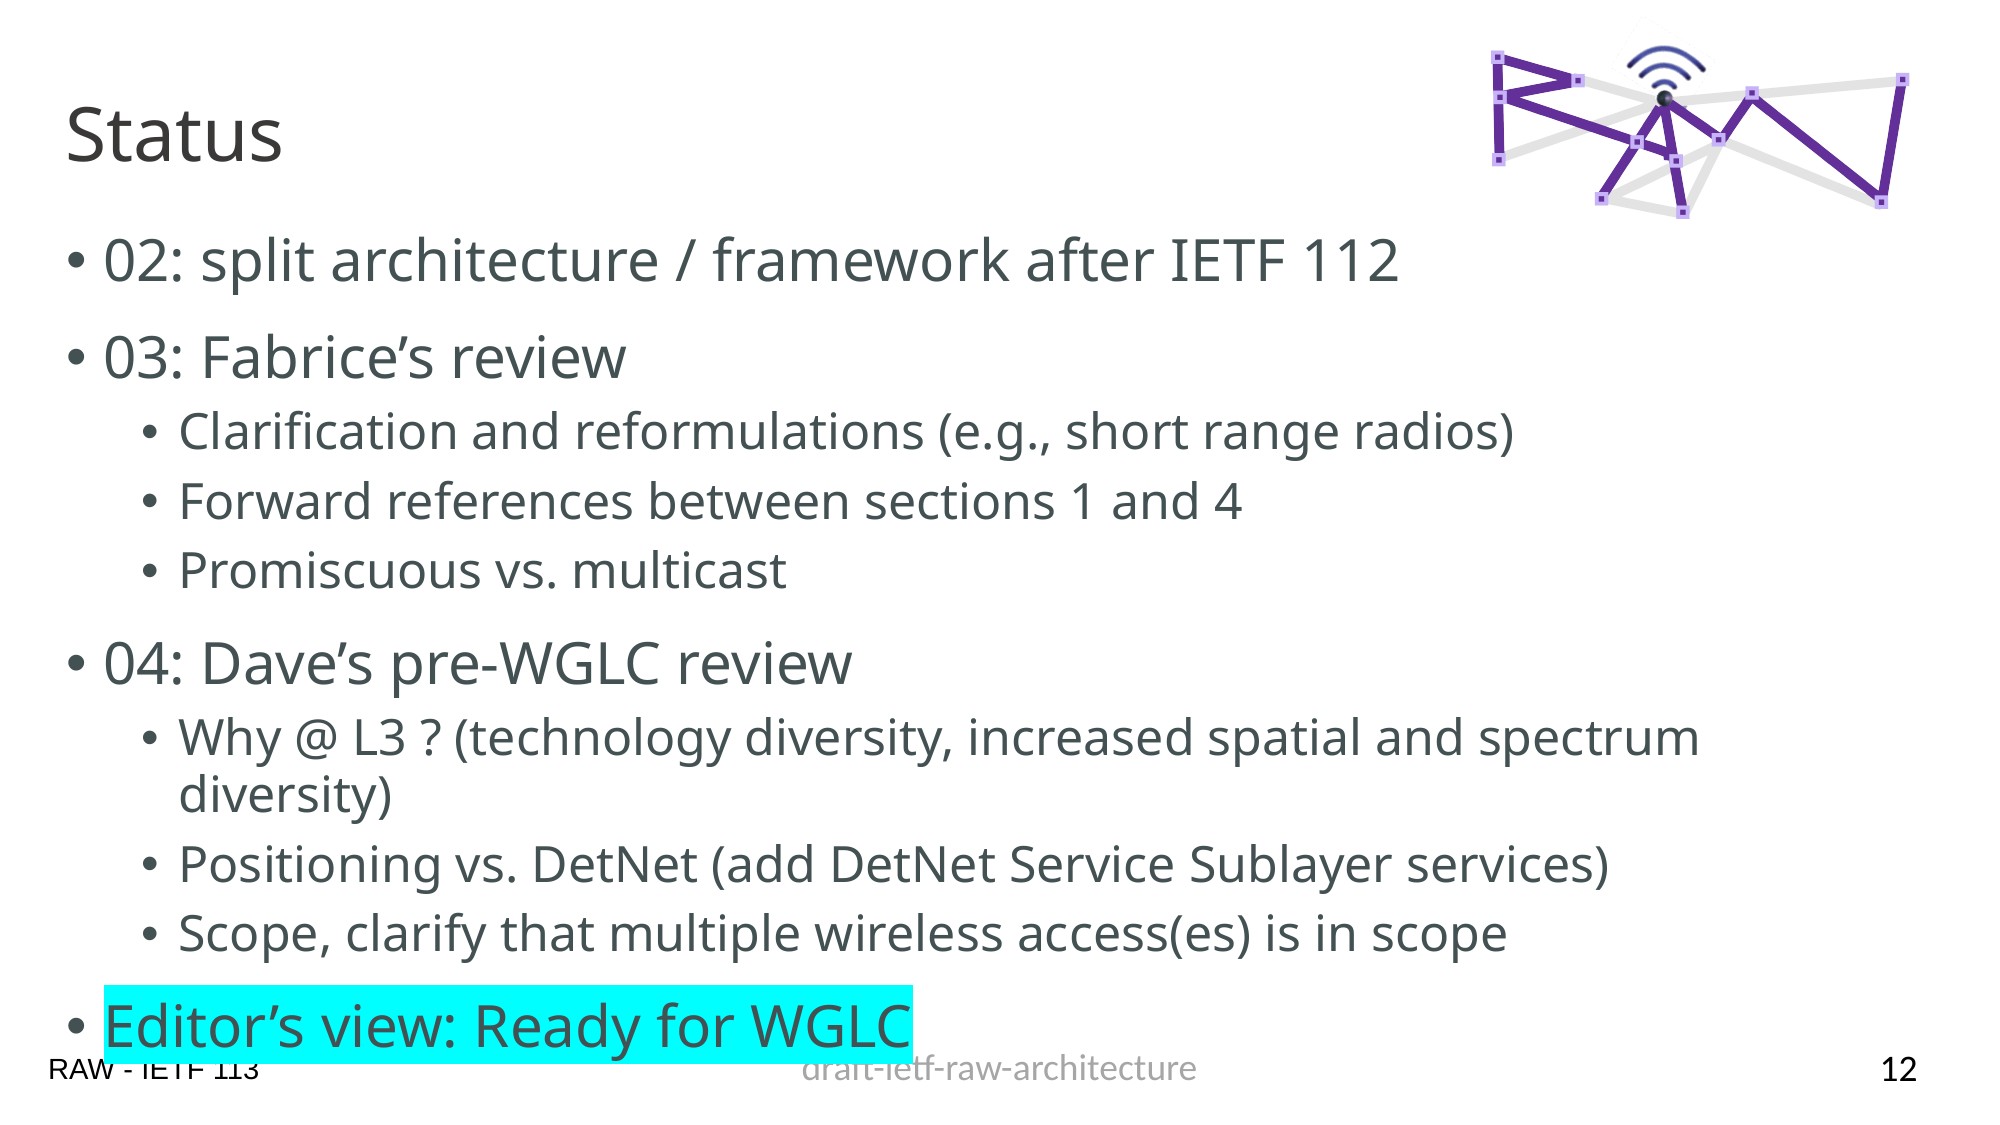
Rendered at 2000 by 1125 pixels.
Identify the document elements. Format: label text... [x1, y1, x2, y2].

list 02: split architecture / framework after IETF 112 03: Fabrice’s review Clarification and reformulations (e.g., short range radios) Forward references between sections 1 and 4 Promiscuous vs. multicast 04: Dave’s pre-WGLC review Why @ L3 ? (technology diversity, increased spatial and spectrum diversity) Positioning vs. DetNet (add DetNet Service Sublayer services) Scope, clarify that multiple wireless access(es) is in scope Editor’s view: Ready for WGLC [51, 220, 1926, 1035]
title Status [50, 70, 1927, 209]
picture [1464, 0, 1956, 239]
slide_number 12 [1482, 1036, 1933, 1097]
